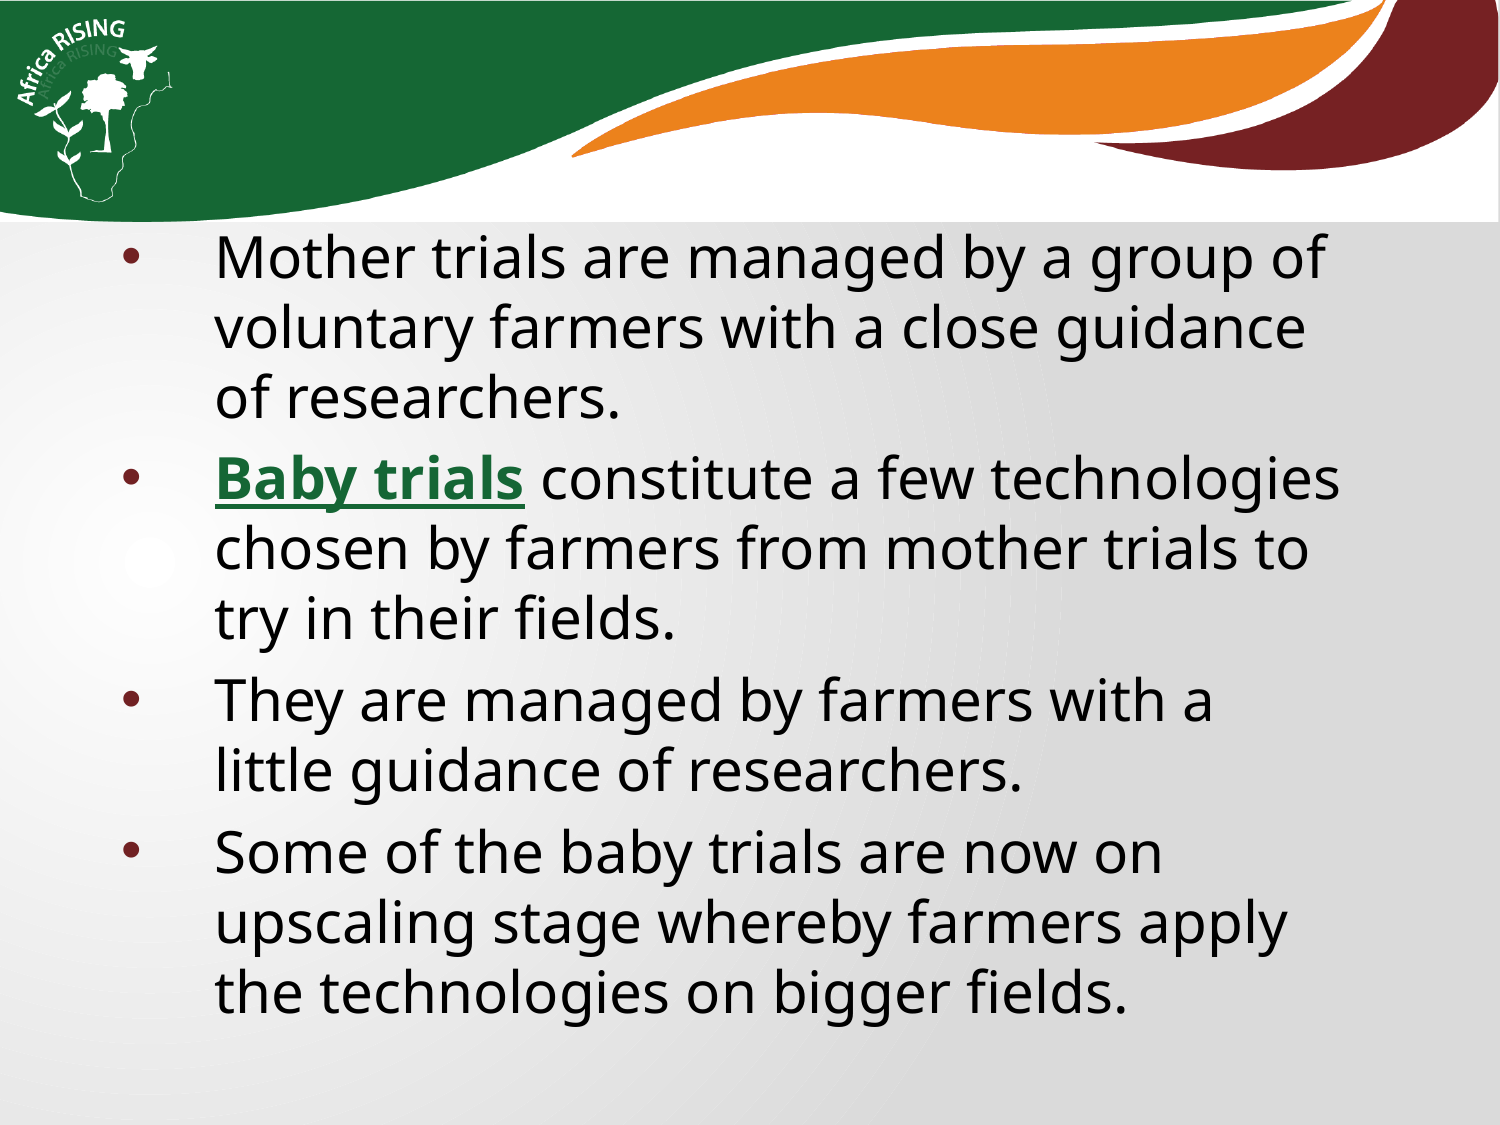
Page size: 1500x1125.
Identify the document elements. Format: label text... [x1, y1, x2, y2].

picture [0, 0, 1499, 222]
list Mother trials are managed by a group of voluntary farmers with a close guidance of researchers. Baby trials constitute a few technologies chosen by farmers from mother trials to try in their fields. They are managed by farmers with a little guidance of researchers. Some of the baby trials are now on upscaling stage whereby farmers apply the technologies on bigger fields. [87, 212, 1363, 1063]
